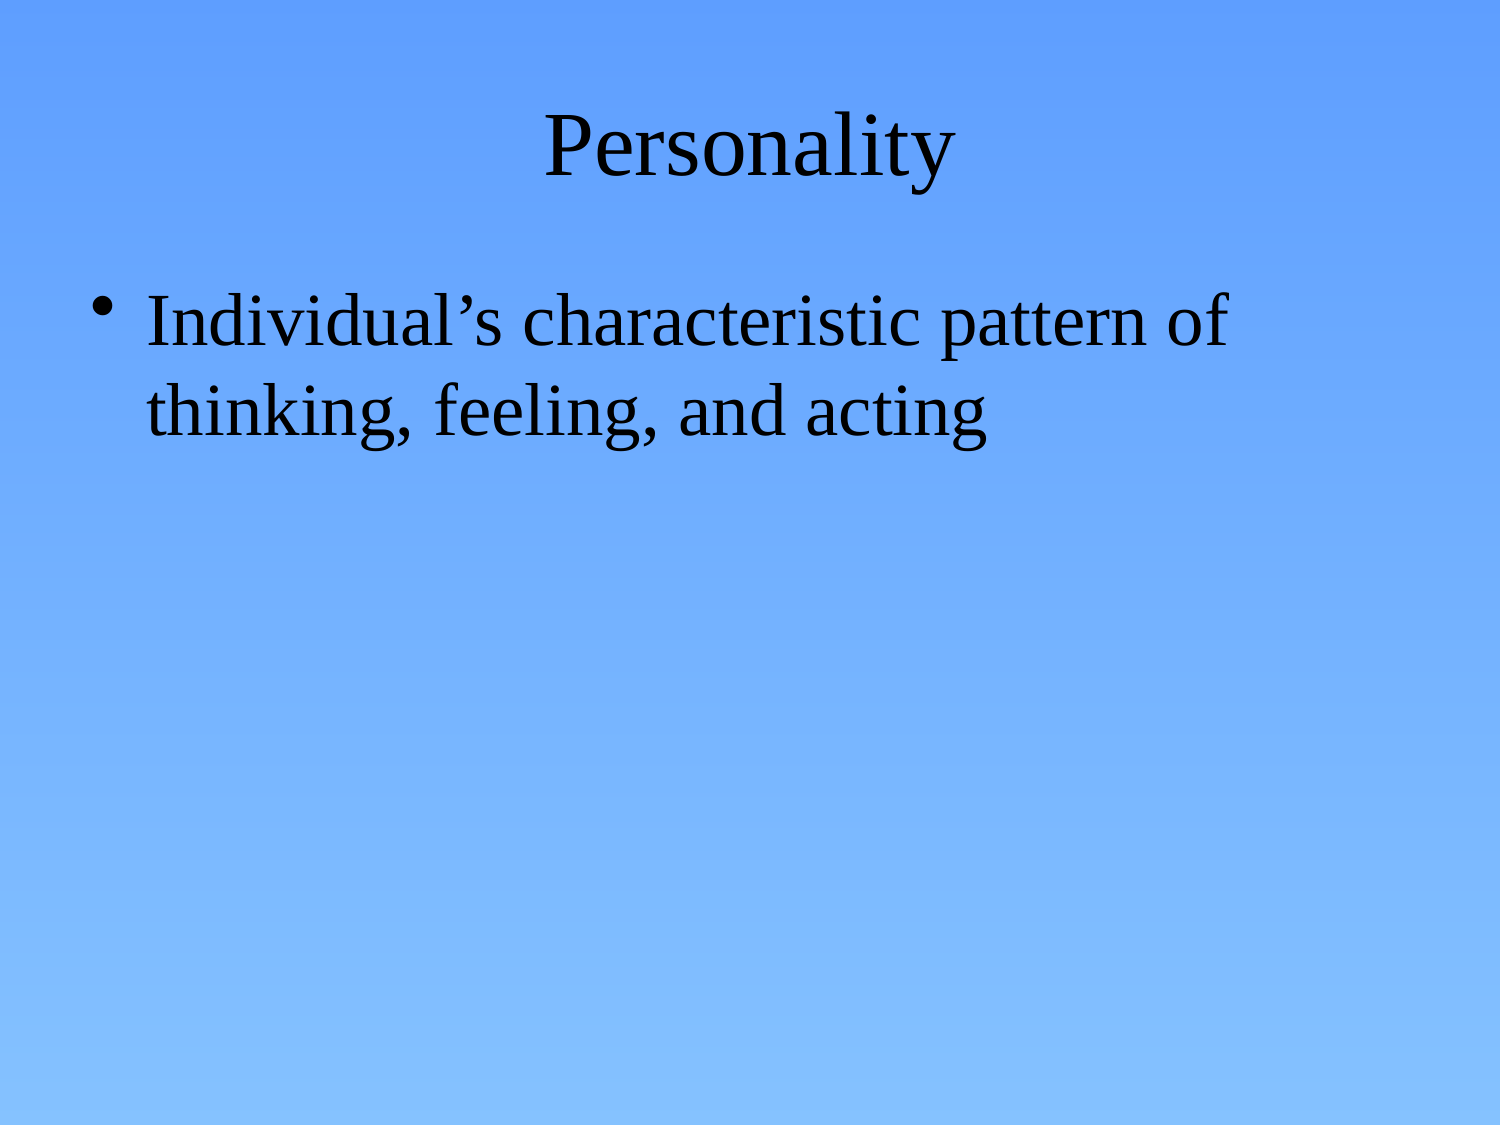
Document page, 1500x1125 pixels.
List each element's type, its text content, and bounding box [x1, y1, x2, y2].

title Personality [74, 44, 1426, 233]
list Individual’s characteristic pattern of thinking, feeling, and acting [74, 262, 1388, 1006]
